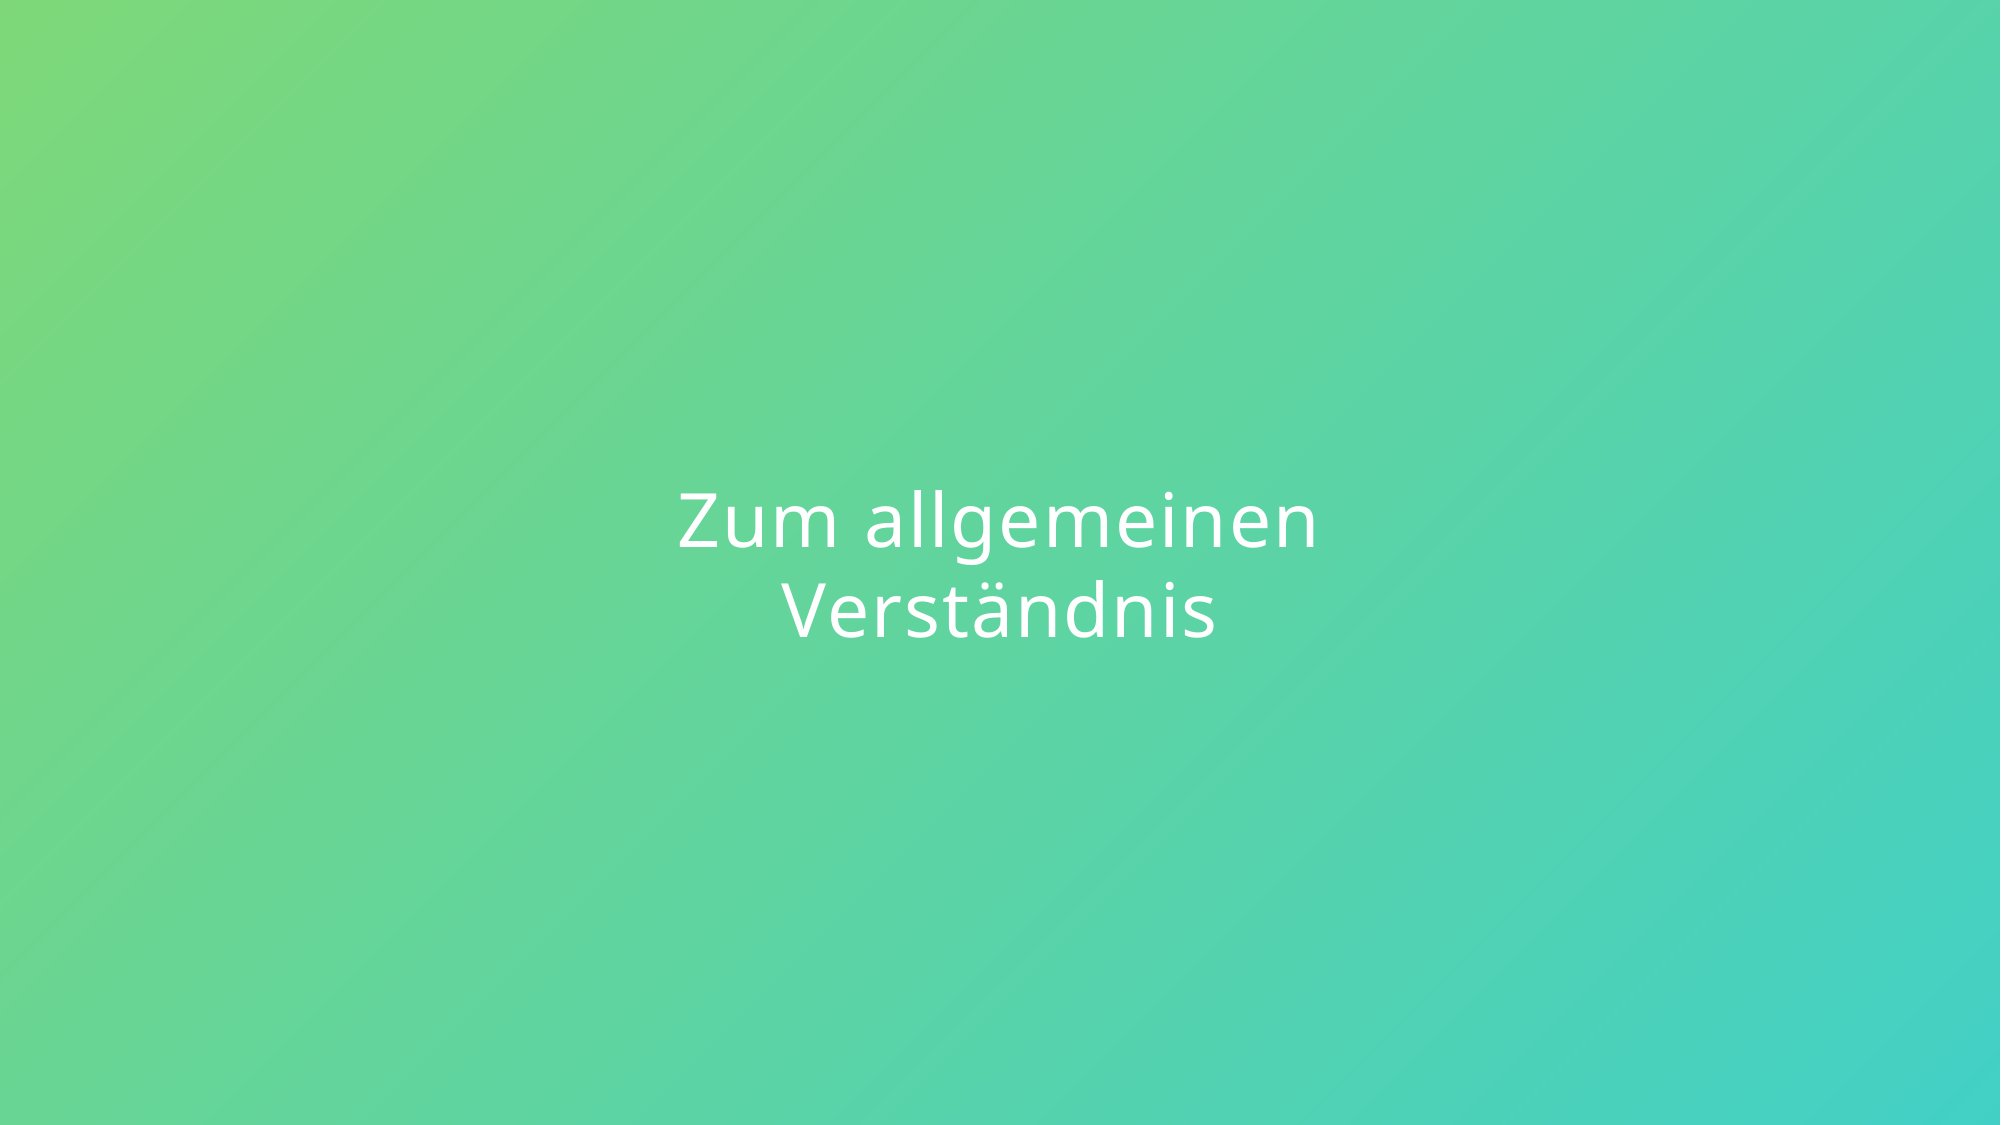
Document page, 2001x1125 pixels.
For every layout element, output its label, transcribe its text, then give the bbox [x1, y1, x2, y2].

title Zum allgemeinen Verständnis [436, 509, 1564, 616]
